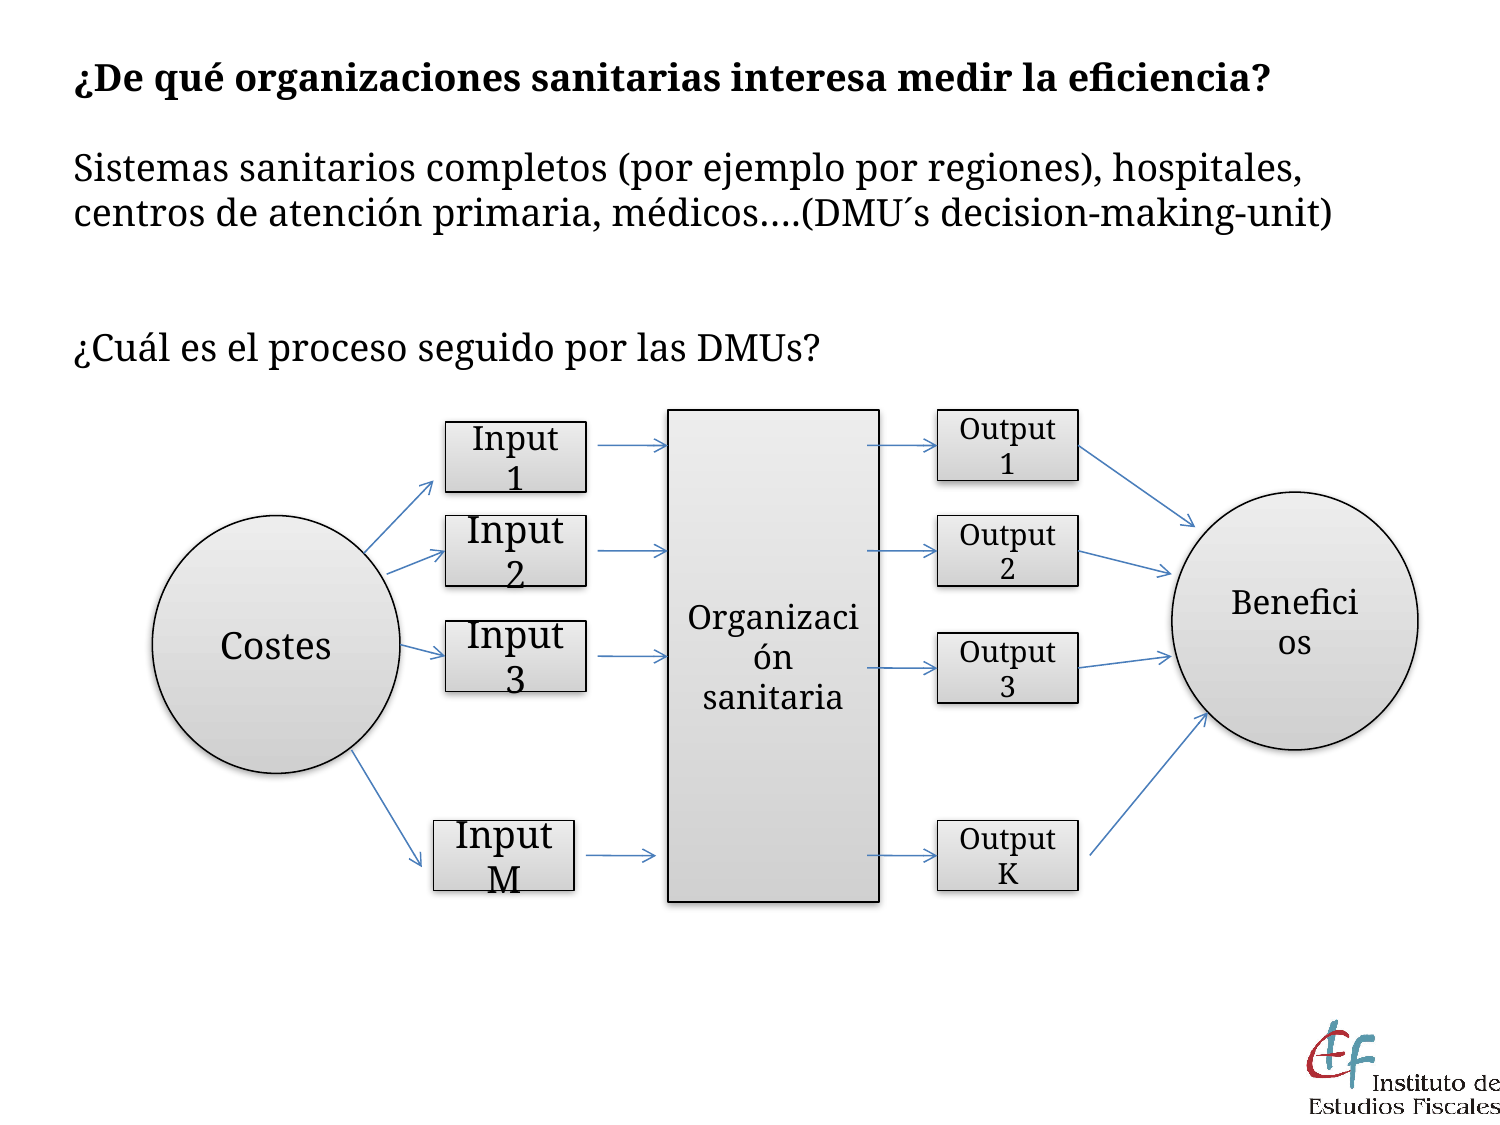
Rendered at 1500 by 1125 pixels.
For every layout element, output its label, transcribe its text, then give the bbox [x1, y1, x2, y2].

picture [1306, 1019, 1500, 1114]
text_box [1077, 445, 1196, 528]
text_box Organización sanitaria [667, 409, 880, 903]
text_box ¿De qué organizaciones sanitarias interesa medir la eficiencia? Sistemas sanitarios completos (por ejemplo por regiones), hospitales, centros de atención primaria, médicos….(DMU´s decision-making-unit) ¿Cuál es el proceso seguido por las DMUs? [58, 46, 1418, 377]
text_box Output 2 [937, 515, 1079, 587]
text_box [327, 773, 446, 844]
text_box Output 1 [937, 409, 1079, 481]
text_box Input 3 [445, 620, 587, 692]
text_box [1077, 655, 1173, 669]
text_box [386, 550, 446, 575]
text_box Costes [151, 514, 401, 775]
text_box Input M [433, 820, 575, 891]
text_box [361, 481, 436, 553]
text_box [1077, 550, 1173, 575]
text_box Beneficios [1171, 491, 1419, 751]
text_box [399, 644, 446, 657]
text_box Output 3 [937, 632, 1079, 704]
text_box Input 1 [445, 421, 587, 493]
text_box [1077, 724, 1221, 844]
text_box Input 2 [445, 515, 587, 587]
text_box Output K [937, 820, 1079, 891]
